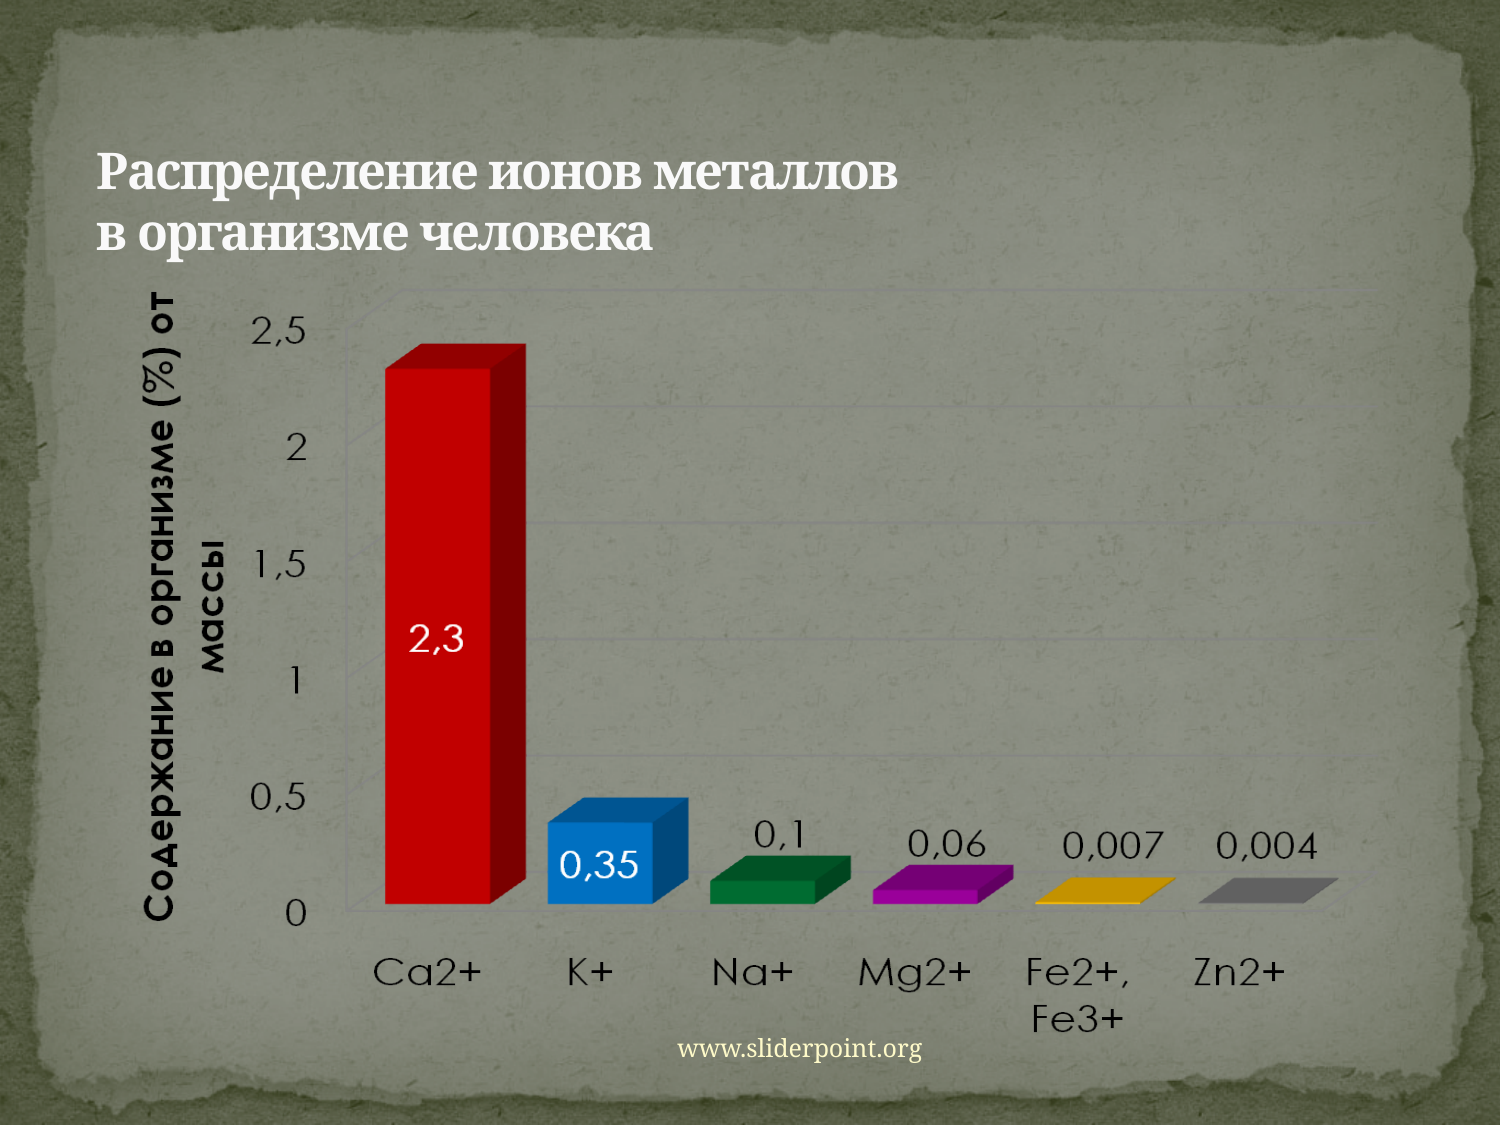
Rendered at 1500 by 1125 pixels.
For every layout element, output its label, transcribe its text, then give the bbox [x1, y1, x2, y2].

footer www.sliderpoint.org [350, 1077, 938, 1081]
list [95, 251, 1417, 1065]
title Распределение ионов металлов в организме человека [81, 128, 1433, 329]
